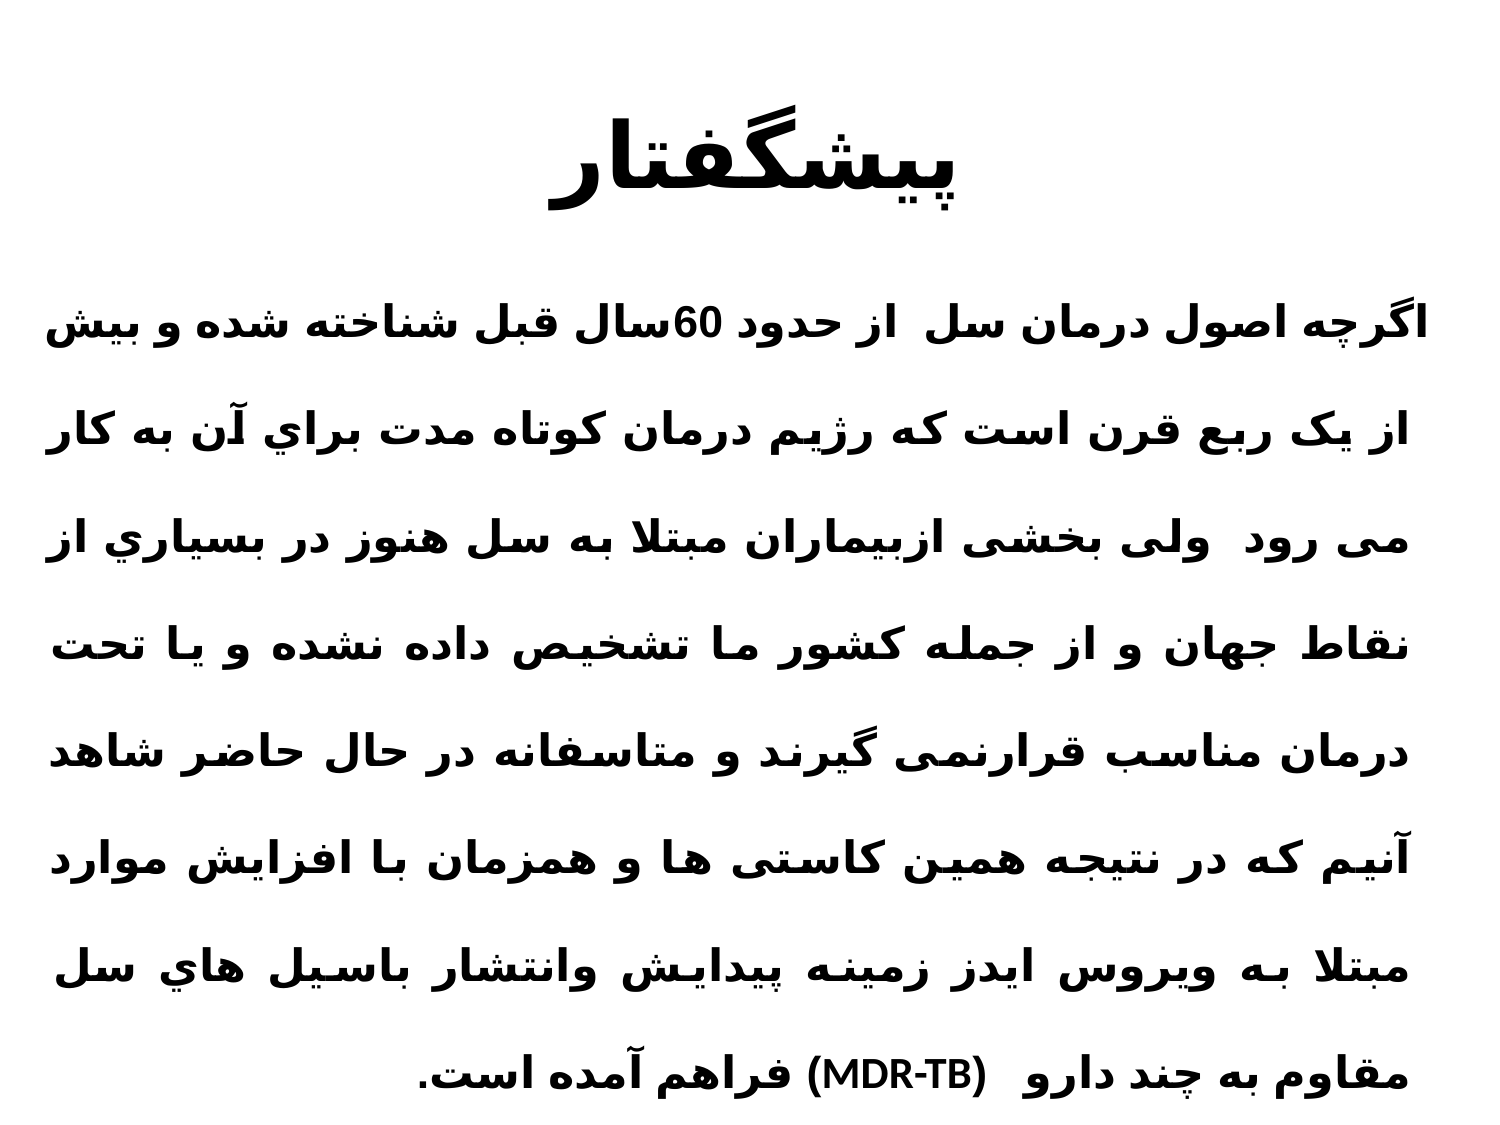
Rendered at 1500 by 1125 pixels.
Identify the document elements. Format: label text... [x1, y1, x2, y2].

list اگرچه اصول درمان سل از حدود 60سال قبل شناخته شده و بیش از یک ربع قرن است که رژیم درمان کوتاه مدت براي آن به کار می رود ولی بخشی ازبیماران مبتلا به سل هنوز در بسیاري از نقاط جهان و از جمله کشور ما تشخیص داده نشده و یا تحت درمان مناسب قرارنمی گیرند و متاسفانه در حال حاضر شاهد آنیم که در نتیجه همین کاستی ها و همزمان با افزایش موارد مبتلا به ویروس ایدز زمینه پیدایش وانتشار باسیل هاي سل مقاوم به چند دارو (MDR-TB) فراهم آمده است. [29, 231, 1471, 1125]
title پيشگفتار [82, 58, 1432, 231]
